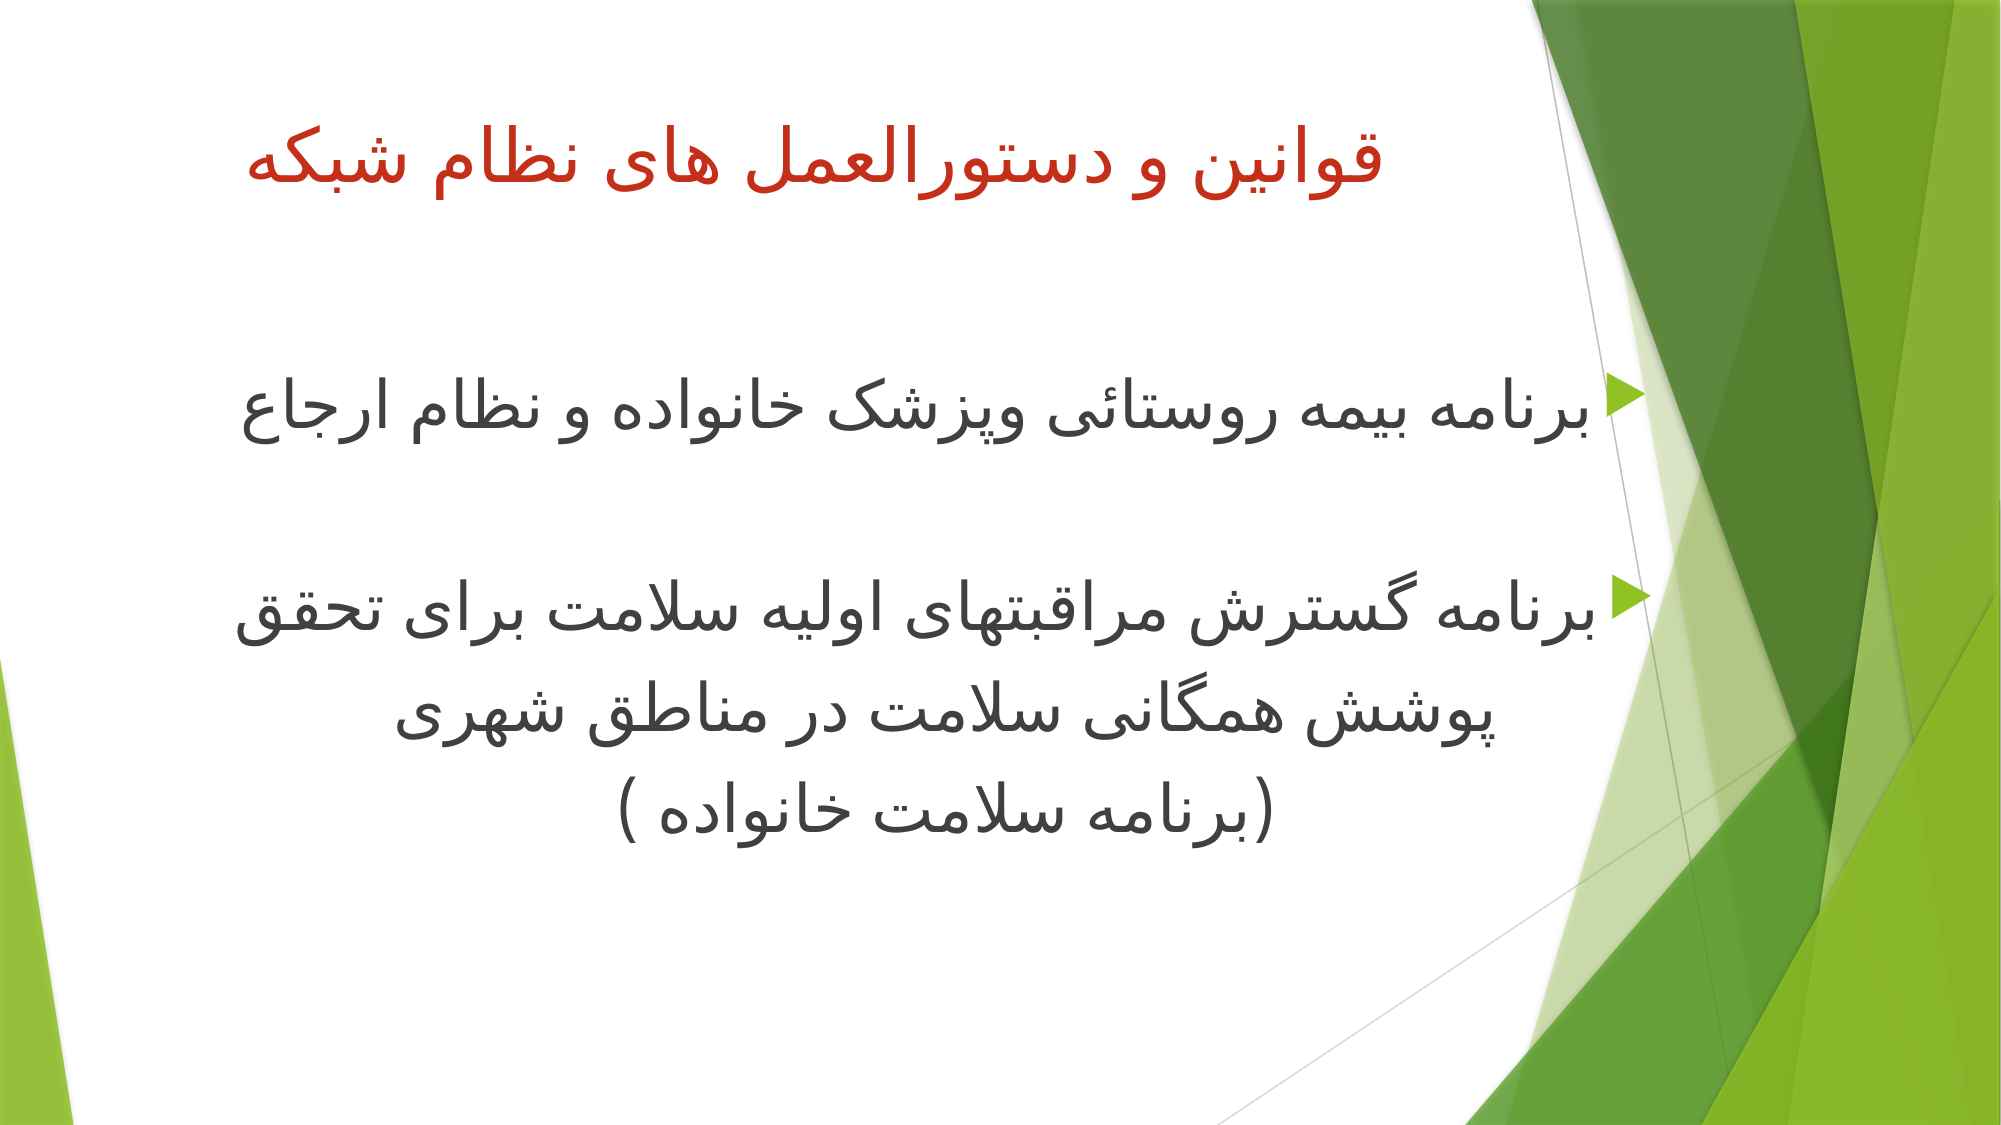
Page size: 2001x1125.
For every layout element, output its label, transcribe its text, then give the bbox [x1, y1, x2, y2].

list برنامه بیمه روستائی وپزشک خانواده و نظام ارجاع برنامه گسترش مراقبتهای اولیه سلامت برای تحقق پوشش همگانی سلامت در مناطق شهری (برنامه سلامت خانواده ) [0, 354, 1892, 992]
title قوانین و دستورالعمل های نظام شبکه [111, 99, 1522, 317]
